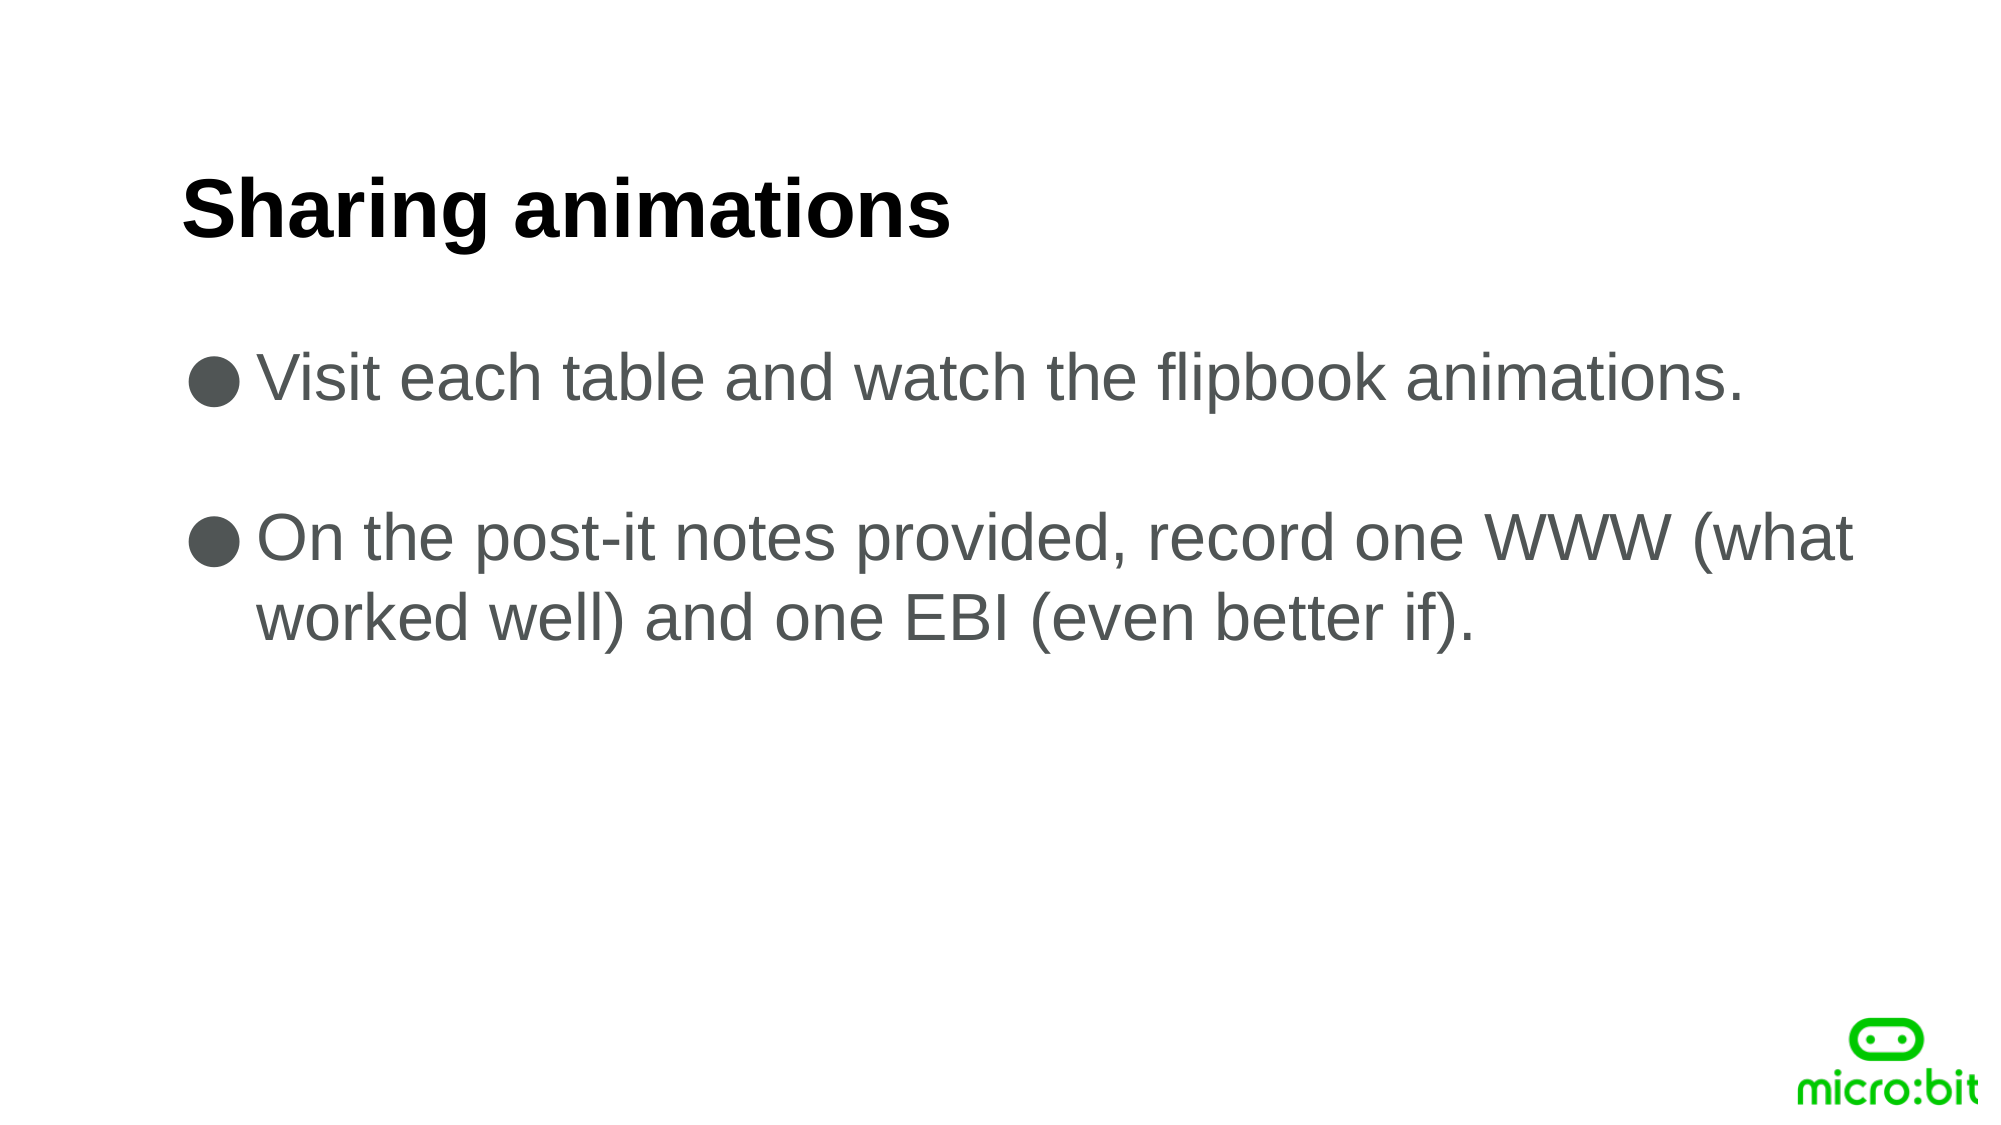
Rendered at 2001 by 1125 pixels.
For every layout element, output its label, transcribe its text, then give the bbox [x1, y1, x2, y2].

text_box Sharing animations Visit each table and watch the flipbook animations. On the post-it notes provided, record one WWW (what worked well) and one EBI (even better if). [166, 60, 1918, 884]
picture [1797, 1017, 1978, 1106]
